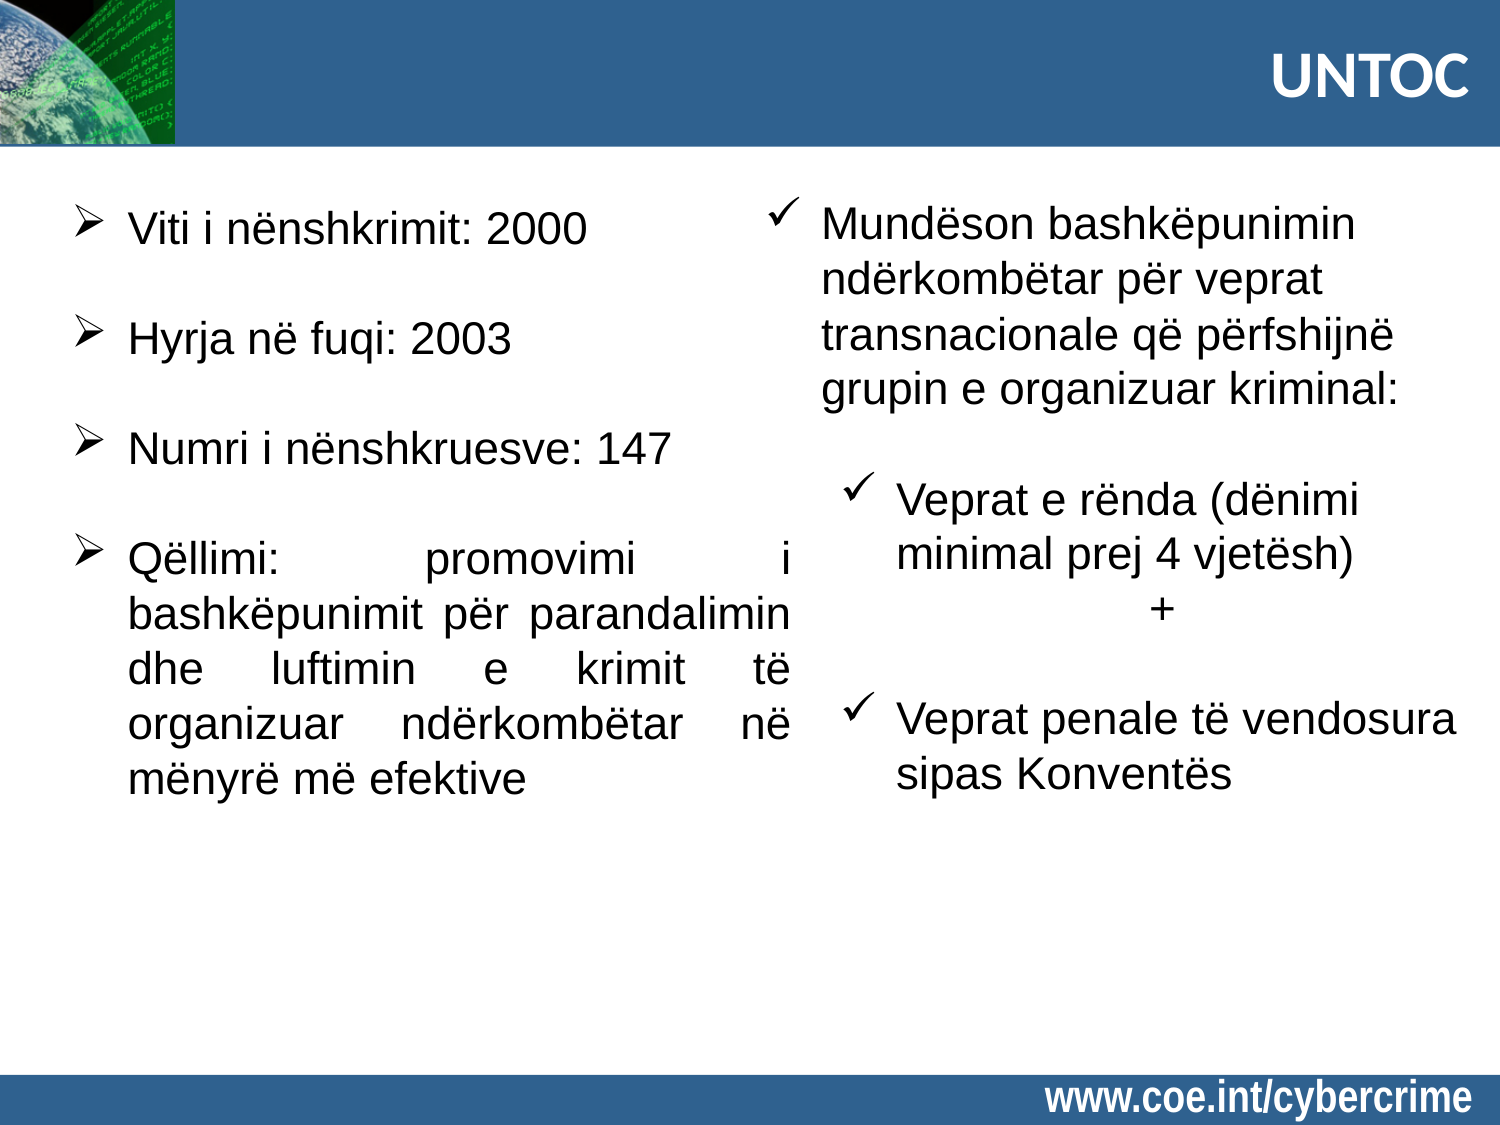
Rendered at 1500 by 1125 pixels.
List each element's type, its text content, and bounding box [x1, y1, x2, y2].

picture [0, 0, 175, 144]
text_box www.coe.int/cybercrime [1030, 1059, 1500, 1125]
text_box Mundëson bashkëpunimin ndërkombëtar për veprat transnacionale që përfshijnë grupin e organizuar kriminal: Veprat e rënda (dënimi minimal prej 4 vjetësh) + Veprat penale të vendosura sipas Konventës [749, 186, 1500, 807]
text_box UNTOC [177, 0, 1500, 149]
text_box Viti i nënshkrimit: 2000 Hyrja në fuqi: 2003 Numri i nënshkruesve: 147 Qëllimi: promovimi i bashkëpunimit për parandalimin dhe luftimin e krimit të organizuar ndërkombëtar në mënyrë më efektive [56, 191, 807, 866]
text_box [0, 1073, 1030, 1125]
